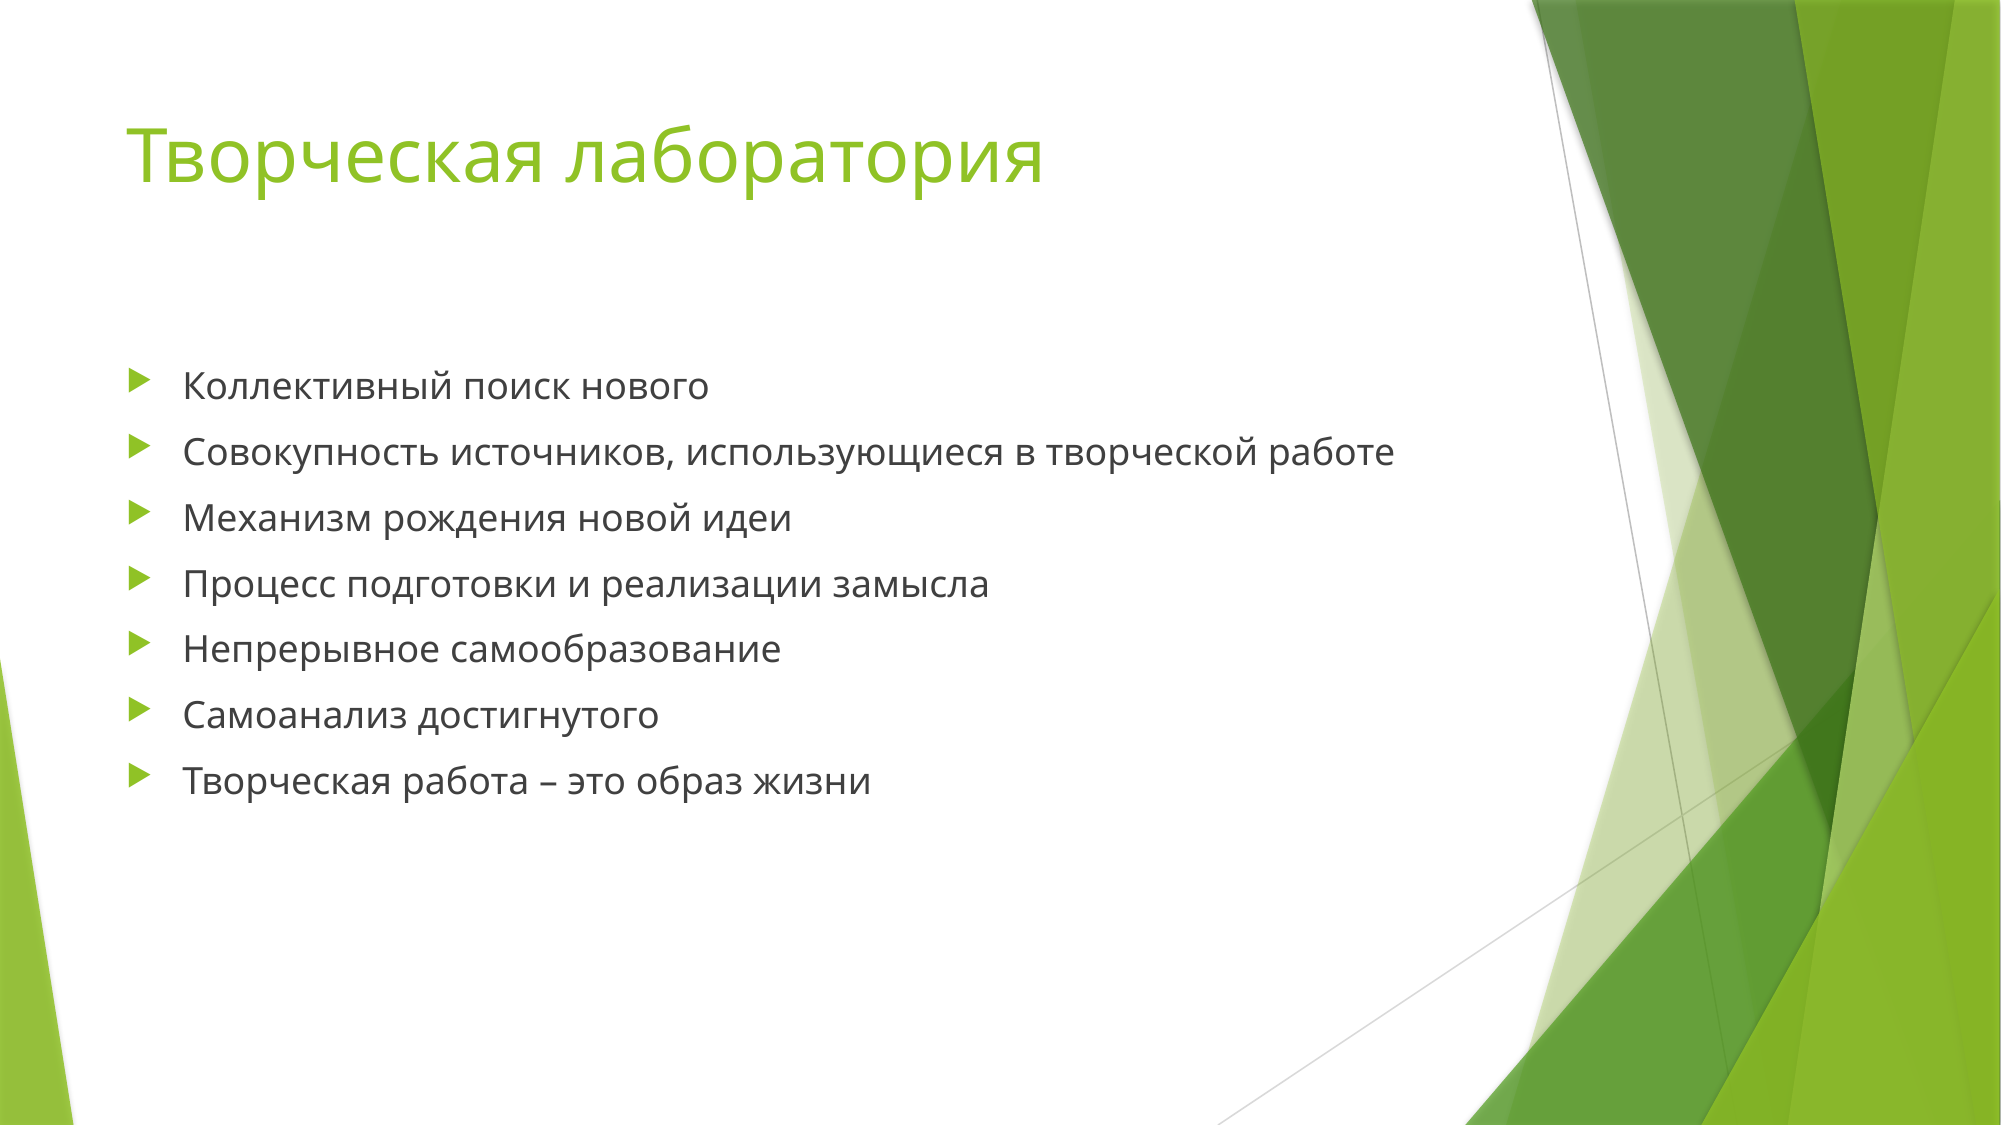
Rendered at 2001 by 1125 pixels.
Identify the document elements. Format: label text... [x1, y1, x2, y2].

list Коллективный поиск нового Совокупность источников, использующиеся в творческой работе Механизм рождения новой идеи Процесс подготовки и реализации замысла Непрерывное самообразование Самоанализ достигнутого Творческая работа – это образ жизни [111, 354, 1522, 992]
title Творческая лаборатория [111, 99, 1522, 317]
